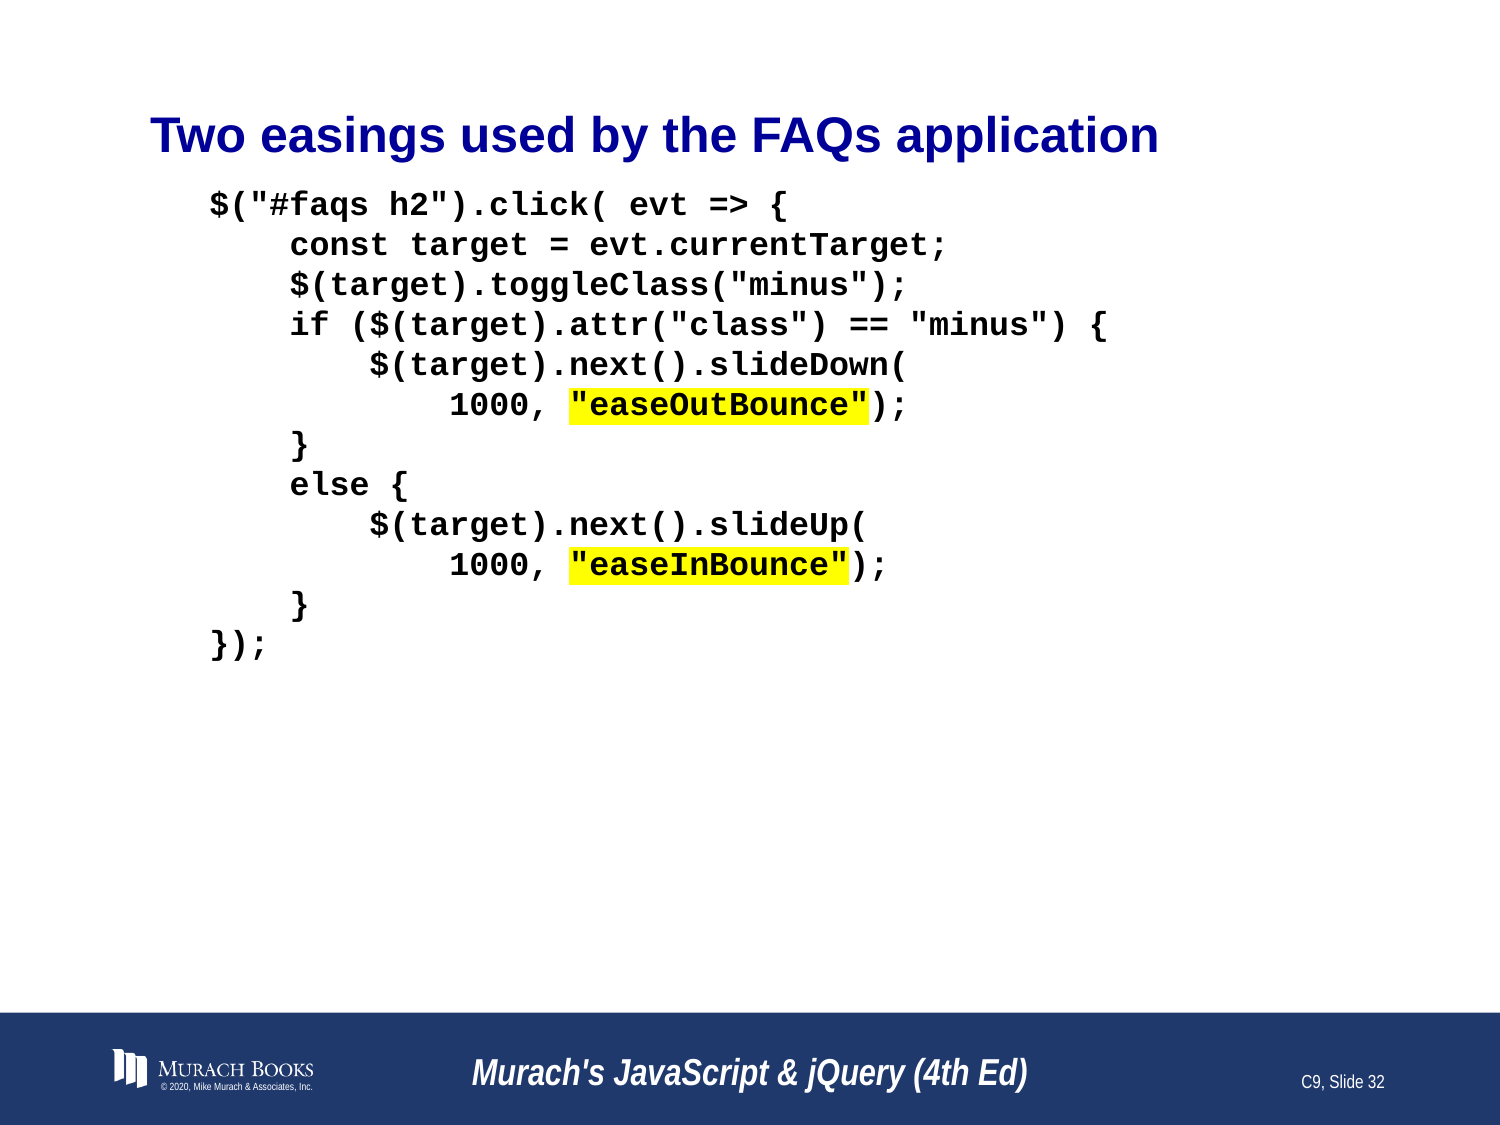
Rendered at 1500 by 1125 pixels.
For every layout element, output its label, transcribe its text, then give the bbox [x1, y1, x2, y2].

title Two easings used by the FAQs application [150, 102, 1350, 164]
slide_number Murach's JavaScript & jQuery (4th Ed) [463, 1025, 1050, 1100]
footer © 2020, Mike Murach & Associates, Inc. [12, 1025, 463, 1100]
list $("#faqs h2").click( evt => { const target = evt.currentTarget; $(target).toggleClass("minus"); if ($(target).attr("class") == "minus") { $(target).next().slideDown( 1000, "easeOutBounce"); } else { $(target).next().slideUp( 1000, "easeInBounce"); } }); [137, 174, 1350, 975]
slide_number C9, Slide 32 [1087, 1025, 1400, 1100]
